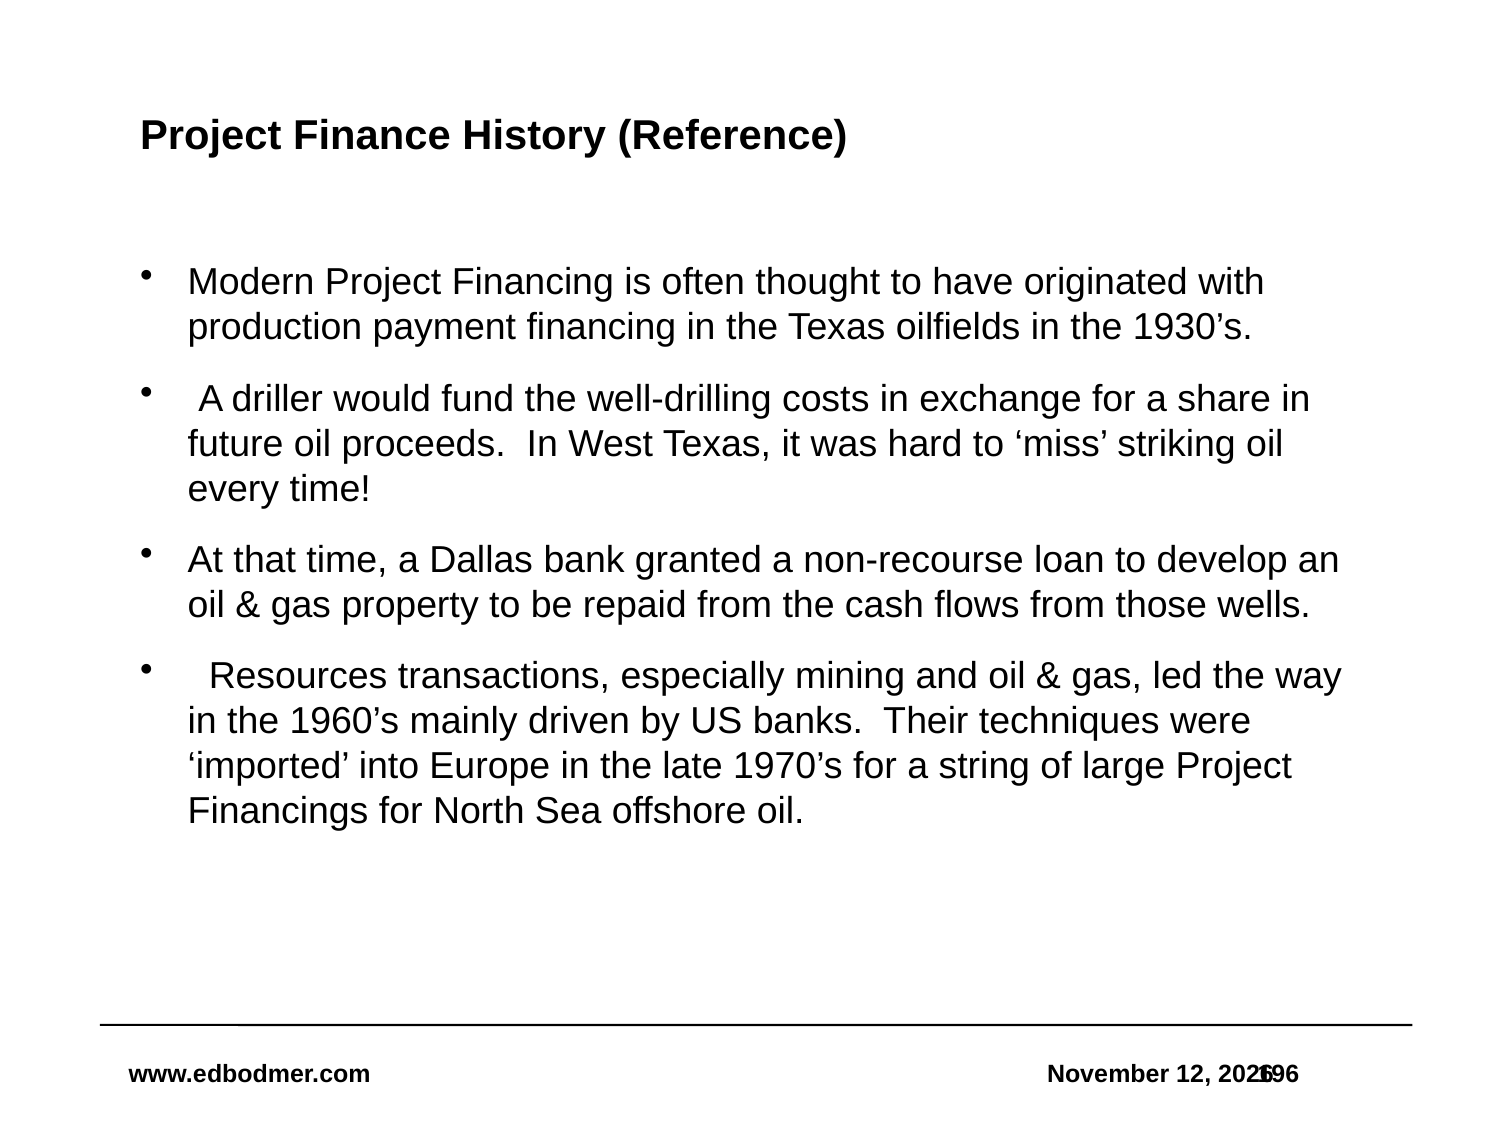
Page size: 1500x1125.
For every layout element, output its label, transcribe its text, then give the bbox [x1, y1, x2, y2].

title Project Finance History (Reference) [124, 99, 1288, 226]
list Modern Project Financing is often thought to have originated with production payment financing in the Texas oilfields in the 1930’s. A driller would fund the well-drilling costs in exchange for a share in future oil proceeds. In West Texas, it was hard to ‘miss’ striking oil every time! At that time, a Dallas bank granted a non-recourse loan to develop an oil & gas property to be repaid from the cash flows from those wells. Resources transactions, especially mining and oil & gas, led the way in the 1960’s mainly driven by US banks. Their techniques were ‘imported’ into Europe in the late 1970’s for a string of large Project Financings for North Sea offshore oil. [124, 249, 1376, 1001]
